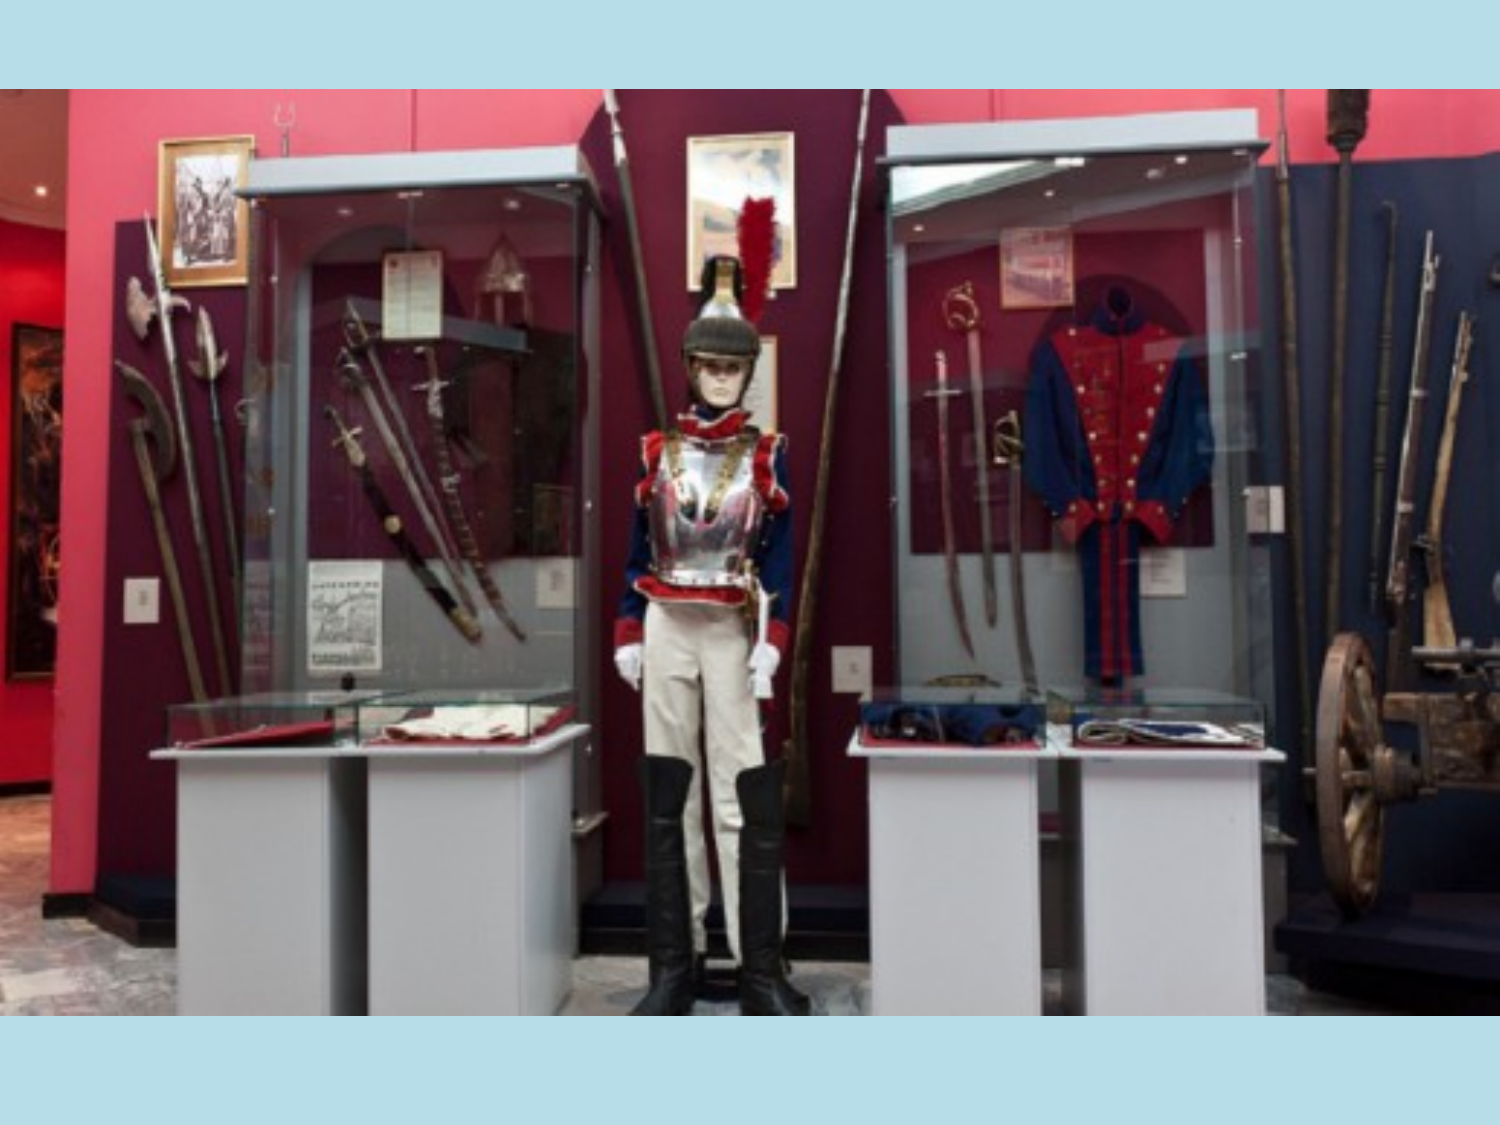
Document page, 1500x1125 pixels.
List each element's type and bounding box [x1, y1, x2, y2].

picture [0, 89, 1500, 1016]
